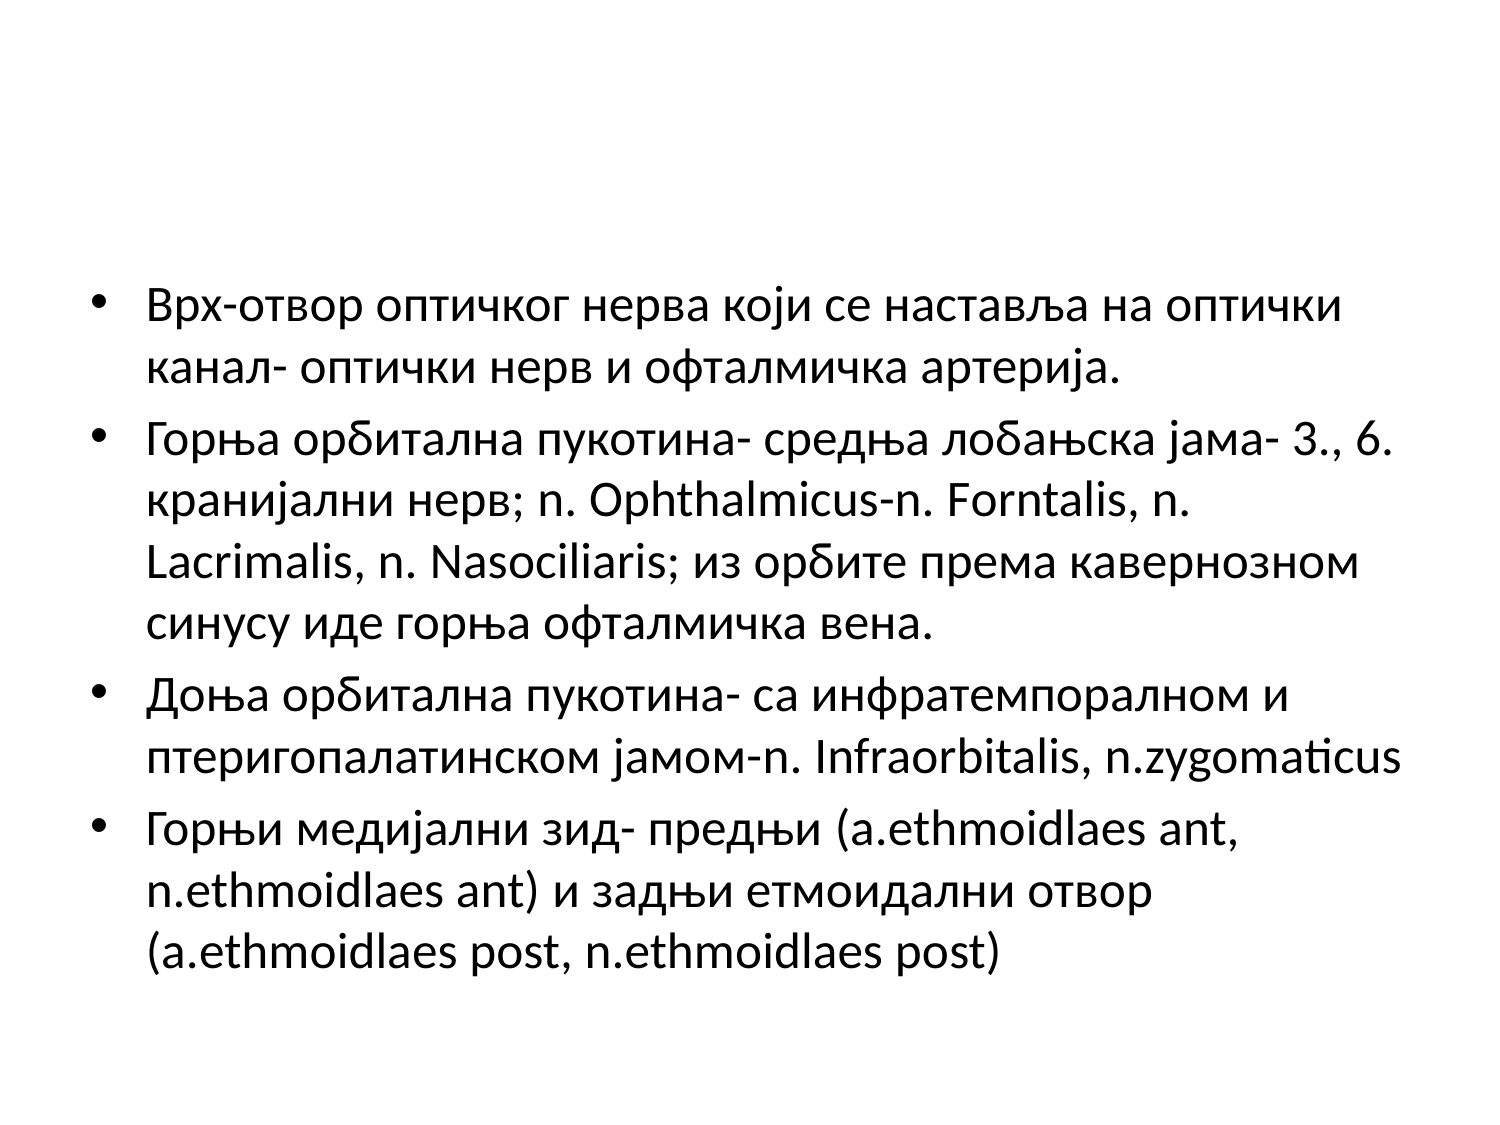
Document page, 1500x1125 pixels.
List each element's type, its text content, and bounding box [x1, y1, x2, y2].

list Врх-отвор оптичког нерва који се наставља на оптички канал- оптички нерв и офталмичка артерија. Горња орбитална пукотина- средња лобањска јама- 3., 6. кранијални нерв; n. Ophthalmicus-n. Forntalis, n. Lacrimalis, n. Nasociliaris; из орбите према кавернозном синусу иде горња офталмичка вена. Доња орбитална пукотина- са инфратемпоралном и птеригопалатинском јамом-n. Infraorbitalis, n.zygomaticus Горњи медијални зид- предњи (a.ethmoidlaes ant, n.ethmoidlaes ant) и задњи етмоидални отвор (a.ethmoidlaes post, n.ethmoidlaes post) [75, 262, 1425, 1005]
